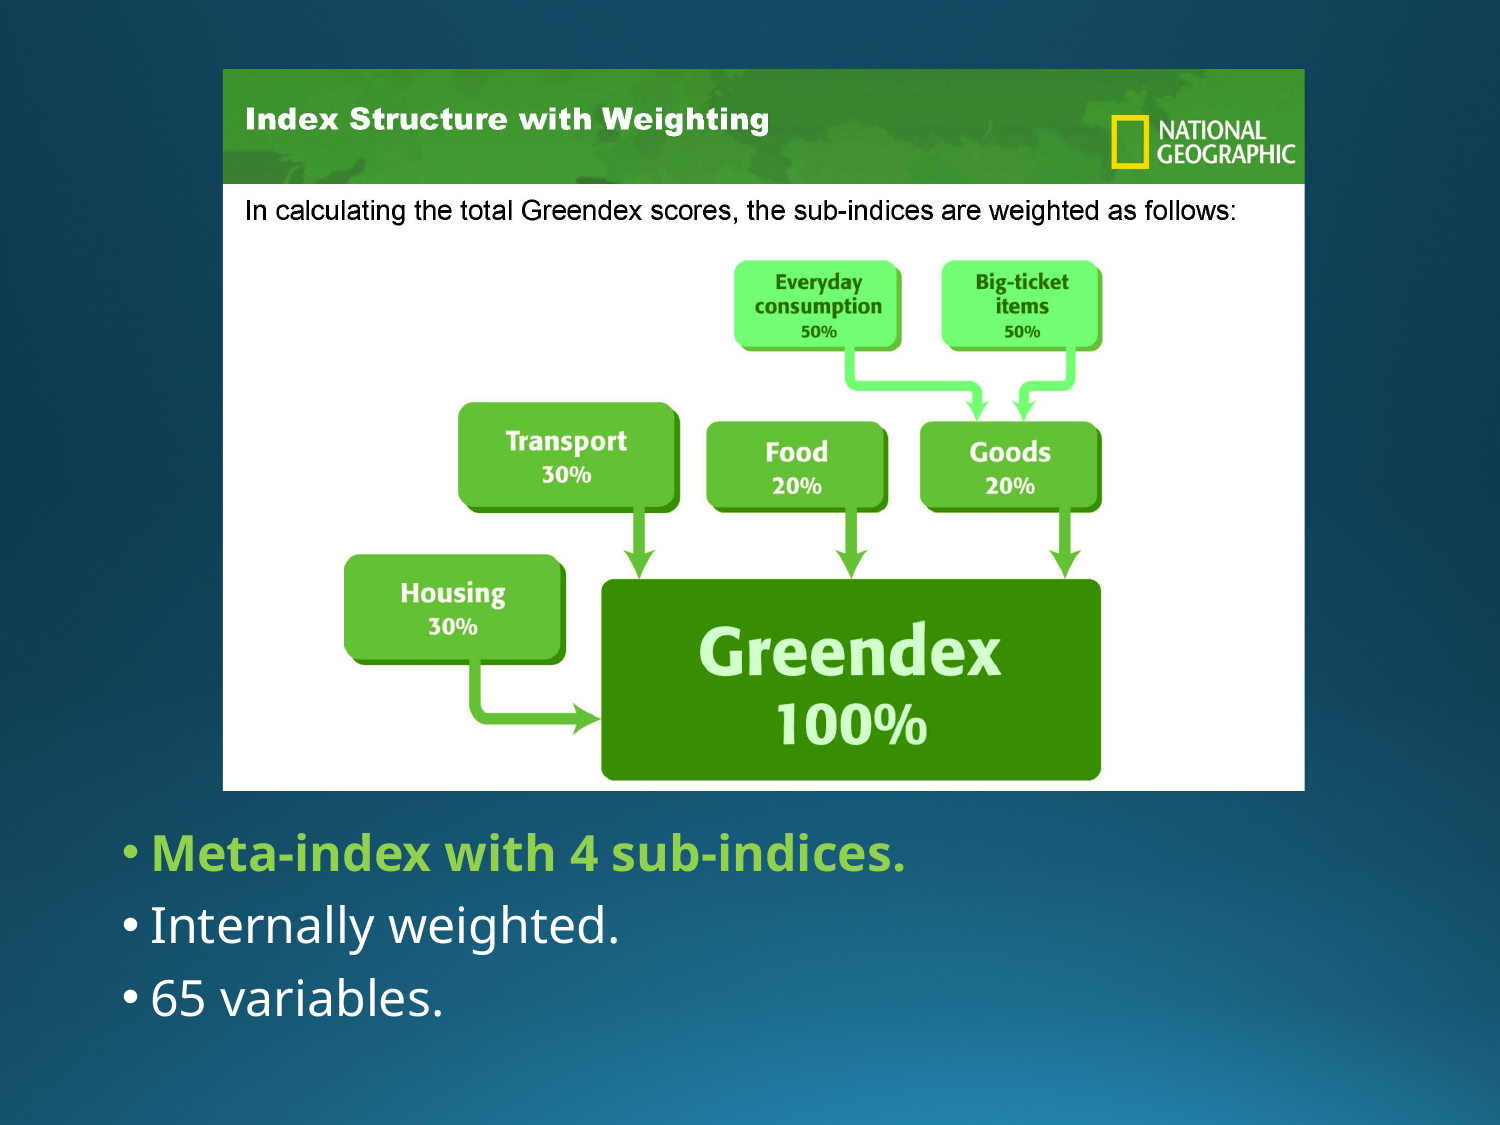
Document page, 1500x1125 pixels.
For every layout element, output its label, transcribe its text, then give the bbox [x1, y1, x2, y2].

picture [0, 0, 1500, 1125]
text_box Meta-index with 4 sub-indices. Internally weighted. 65 variables. [106, 813, 1389, 1039]
